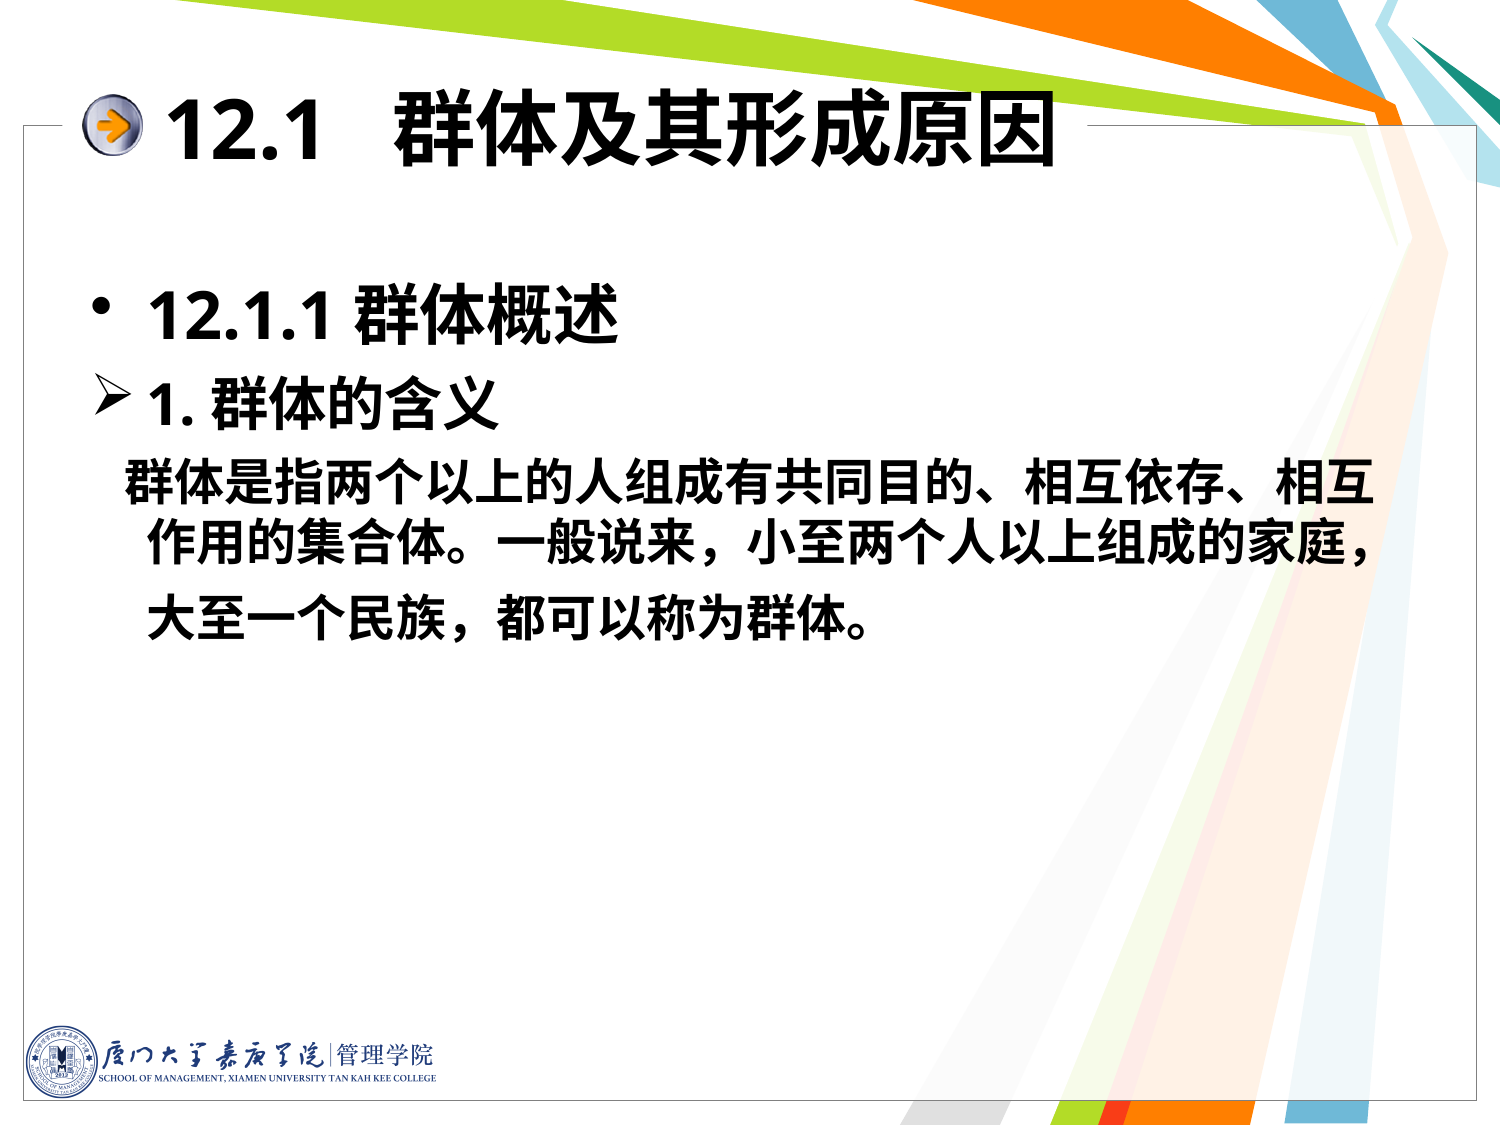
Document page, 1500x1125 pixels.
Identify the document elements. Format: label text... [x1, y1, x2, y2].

picture [82, 94, 143, 156]
title 12.1 群体及其形成原因 [148, 32, 1182, 220]
list 12.1.1群体概述 1.群体的含义 群体是指两个以上的人组成有共同目的、相互依存、相互作用的集合体。一般说来，小至两个人以上组成的家庭，大至一个民族，都可以称为群体。 [75, 262, 1425, 1005]
picture [24, 1024, 438, 1100]
